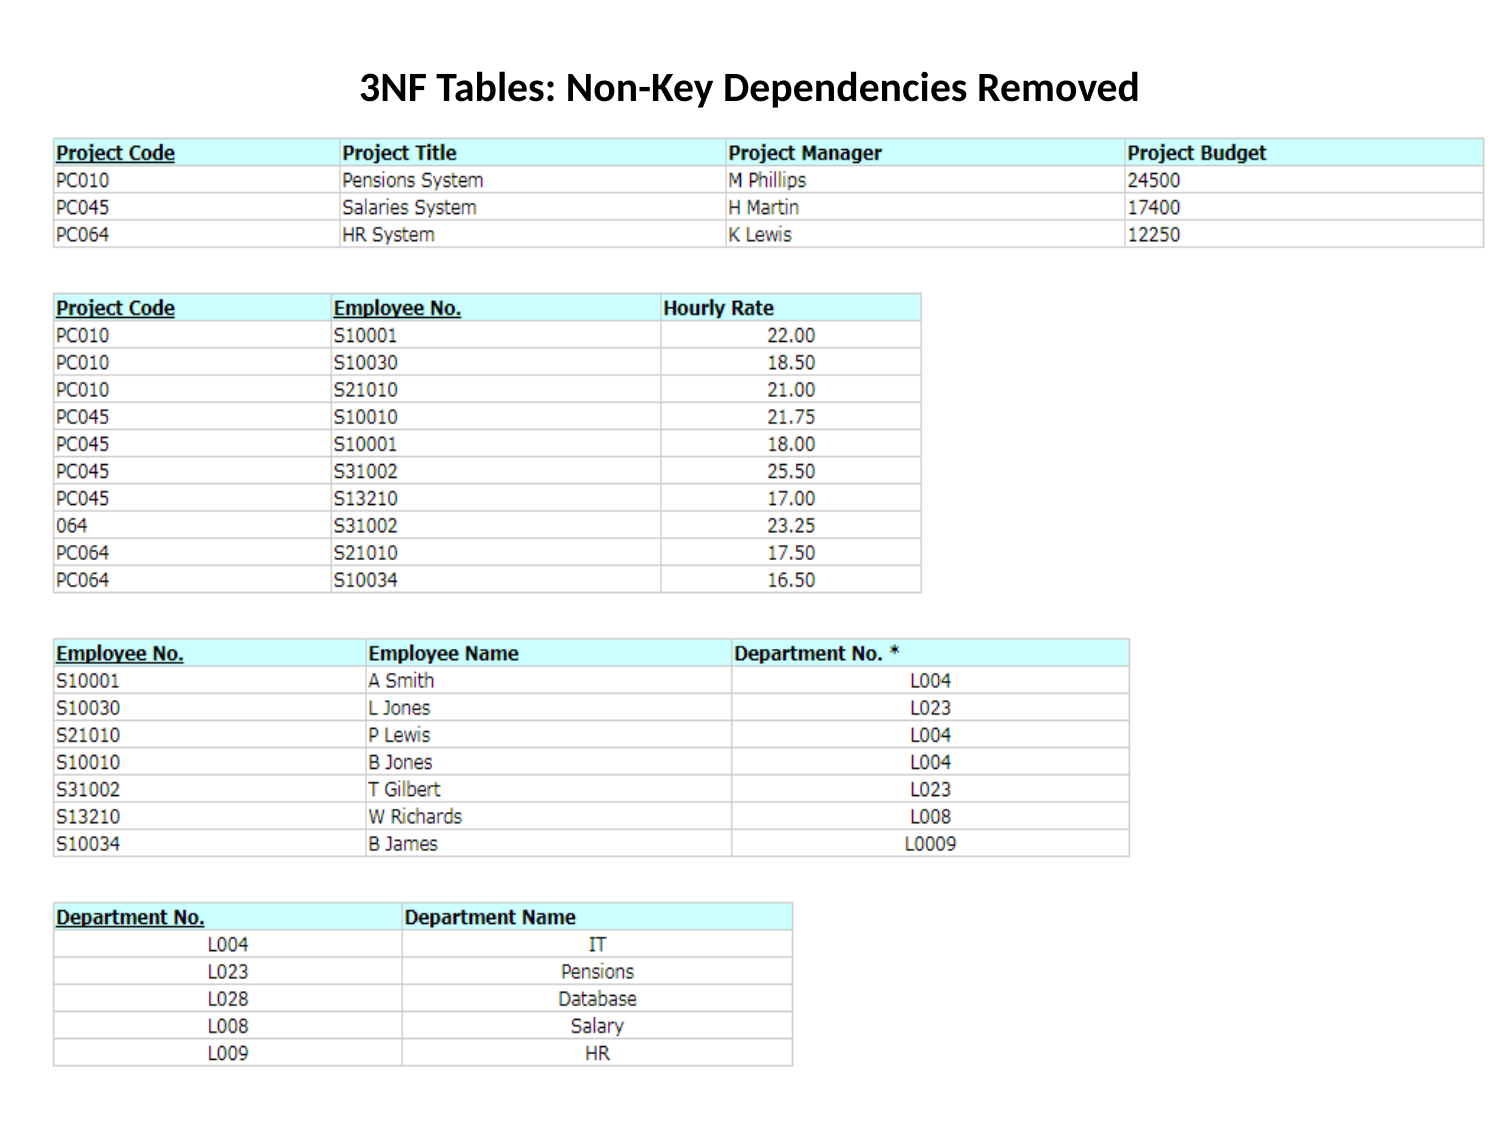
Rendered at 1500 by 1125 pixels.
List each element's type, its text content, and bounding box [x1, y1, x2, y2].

title 3NF Tables: Non-Key Dependencies Removed [75, 45, 1425, 123]
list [37, 124, 1500, 1088]
